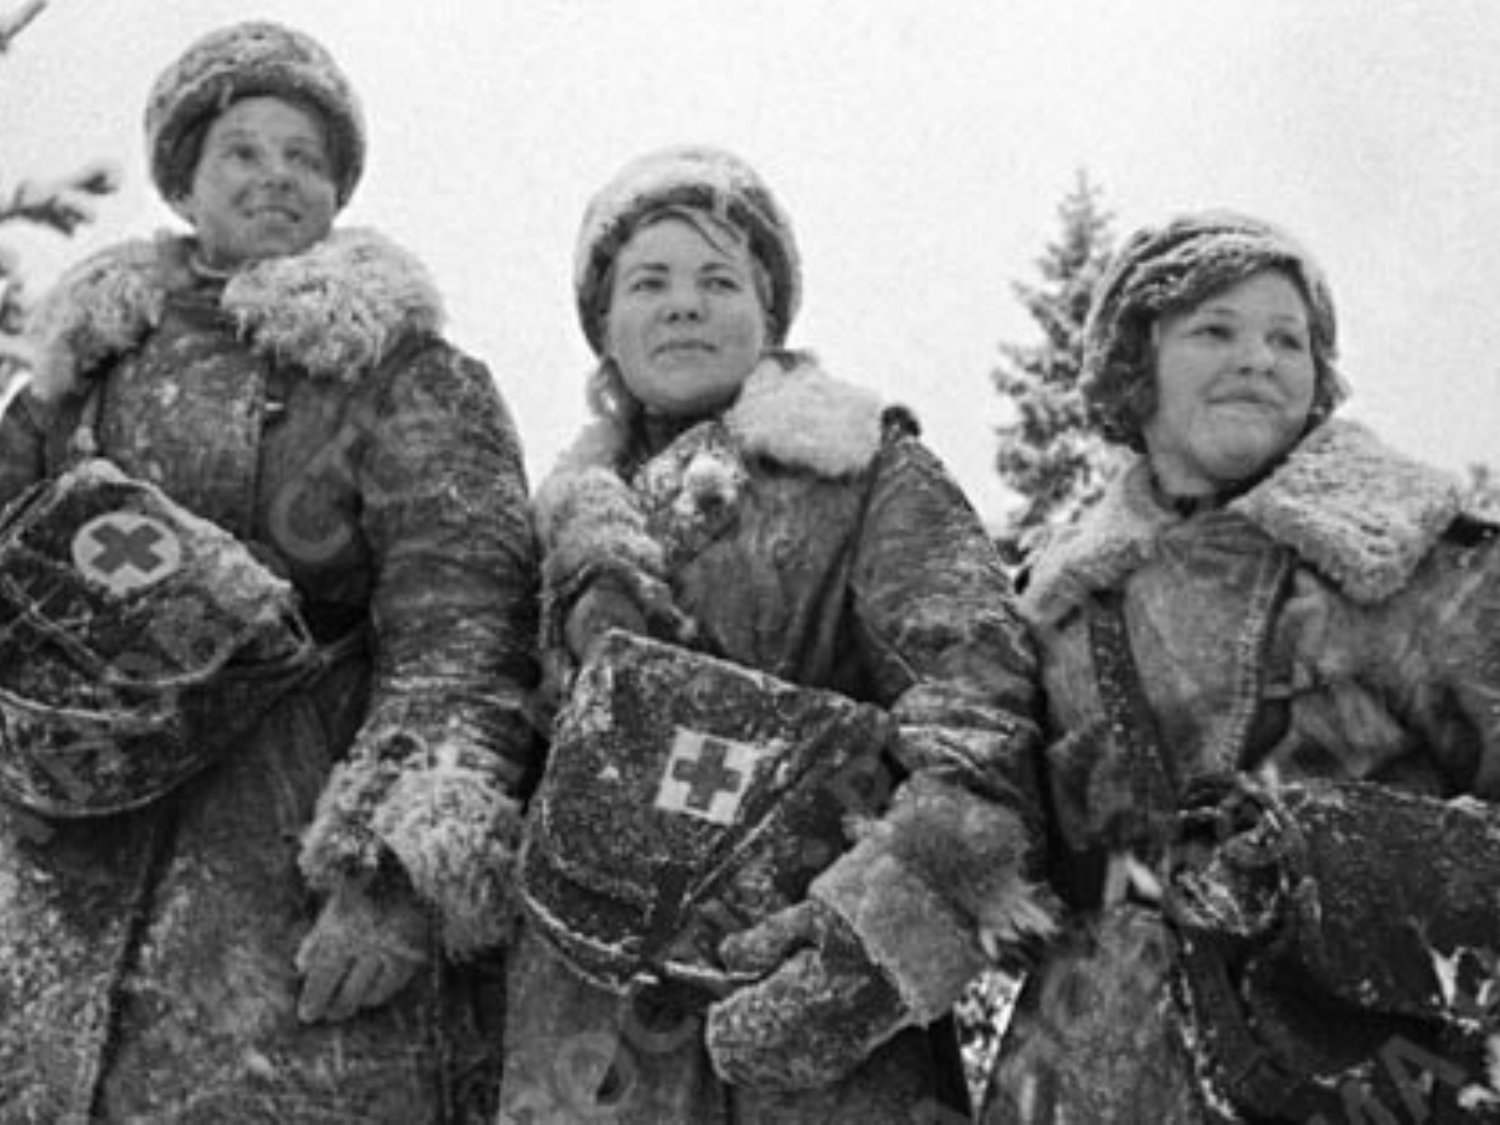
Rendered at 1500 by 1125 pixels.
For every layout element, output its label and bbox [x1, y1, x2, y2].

list [0, 0, 1500, 1125]
